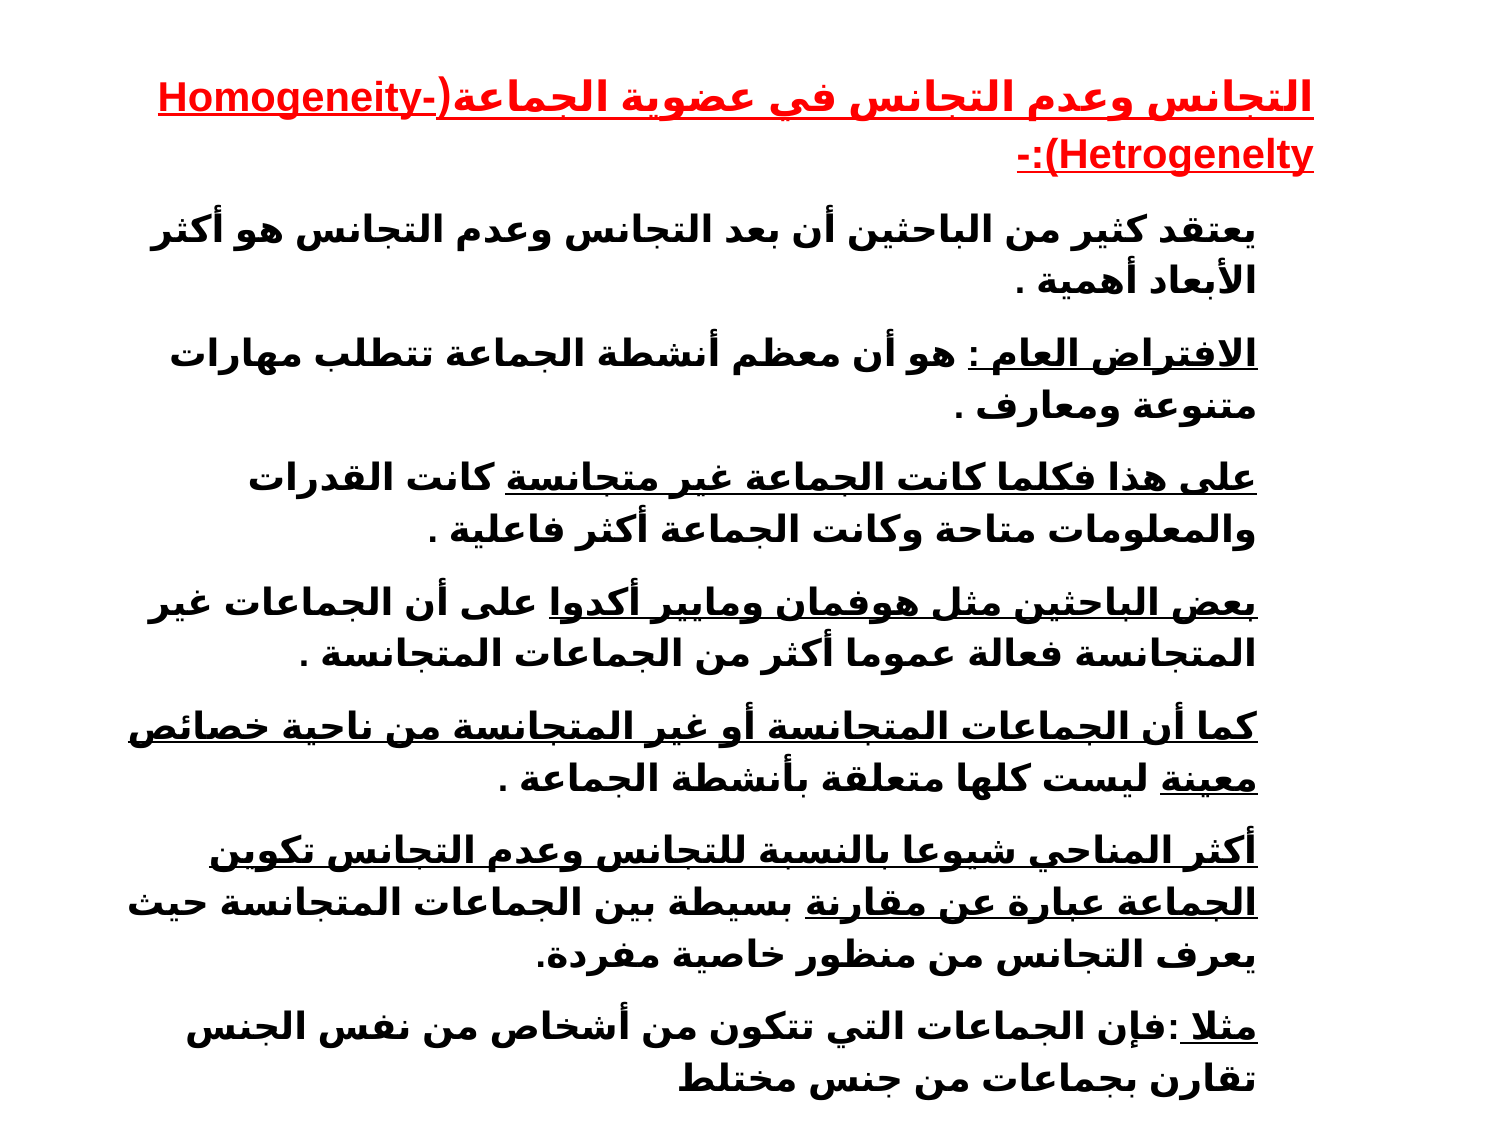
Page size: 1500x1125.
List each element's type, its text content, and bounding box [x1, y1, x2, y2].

text_box التجانس وعدم التجانس في عضوية الجماعة(Homogeneity-Hetrogenelty):- يعتقد كثير من الباحثين أن بعد التجانس وعدم التجانس هو أكثر الأبعاد أهمية . الافتراض العام : هو أن معظم أنشطة الجماعة تتطلب مهارات متنوعة ومعارف . على هذا فكلما كانت الجماعة غير متجانسة كانت القدرات والمعلومات متاحة وكانت الجماعة أكثر فاعلية . بعض الباحثين مثل هوفمان ومايير أكدوا على أن الجماعات غير المتجانسة فعالة عموما أكثر من الجماعات المتجانسة . كما أن الجماعات المتجانسة أو غير المتجانسة من ناحية خصائص معينة ليست كلها متعلقة بأنشطة الجماعة . أكثر المناحي شيوعا بالنسبة للتجانس وعدم التجانس تكوين الجماعة عبارة عن مقارنة بسيطة بين الجماعات المتجانسة حيث يعرف التجانس من منظور خاصية مفردة. مثلا :فإن الجماعات التي تتكون من أشخاص من نفس الجنس تقارن بجماعات من جنس مختلط أو أن الجماعات مكونة من أعضاء لهم نفس القدرات تقارن بجماعات مكونة من أعضاء ذوي قدرات متنوعة . [112, 54, 1329, 1125]
